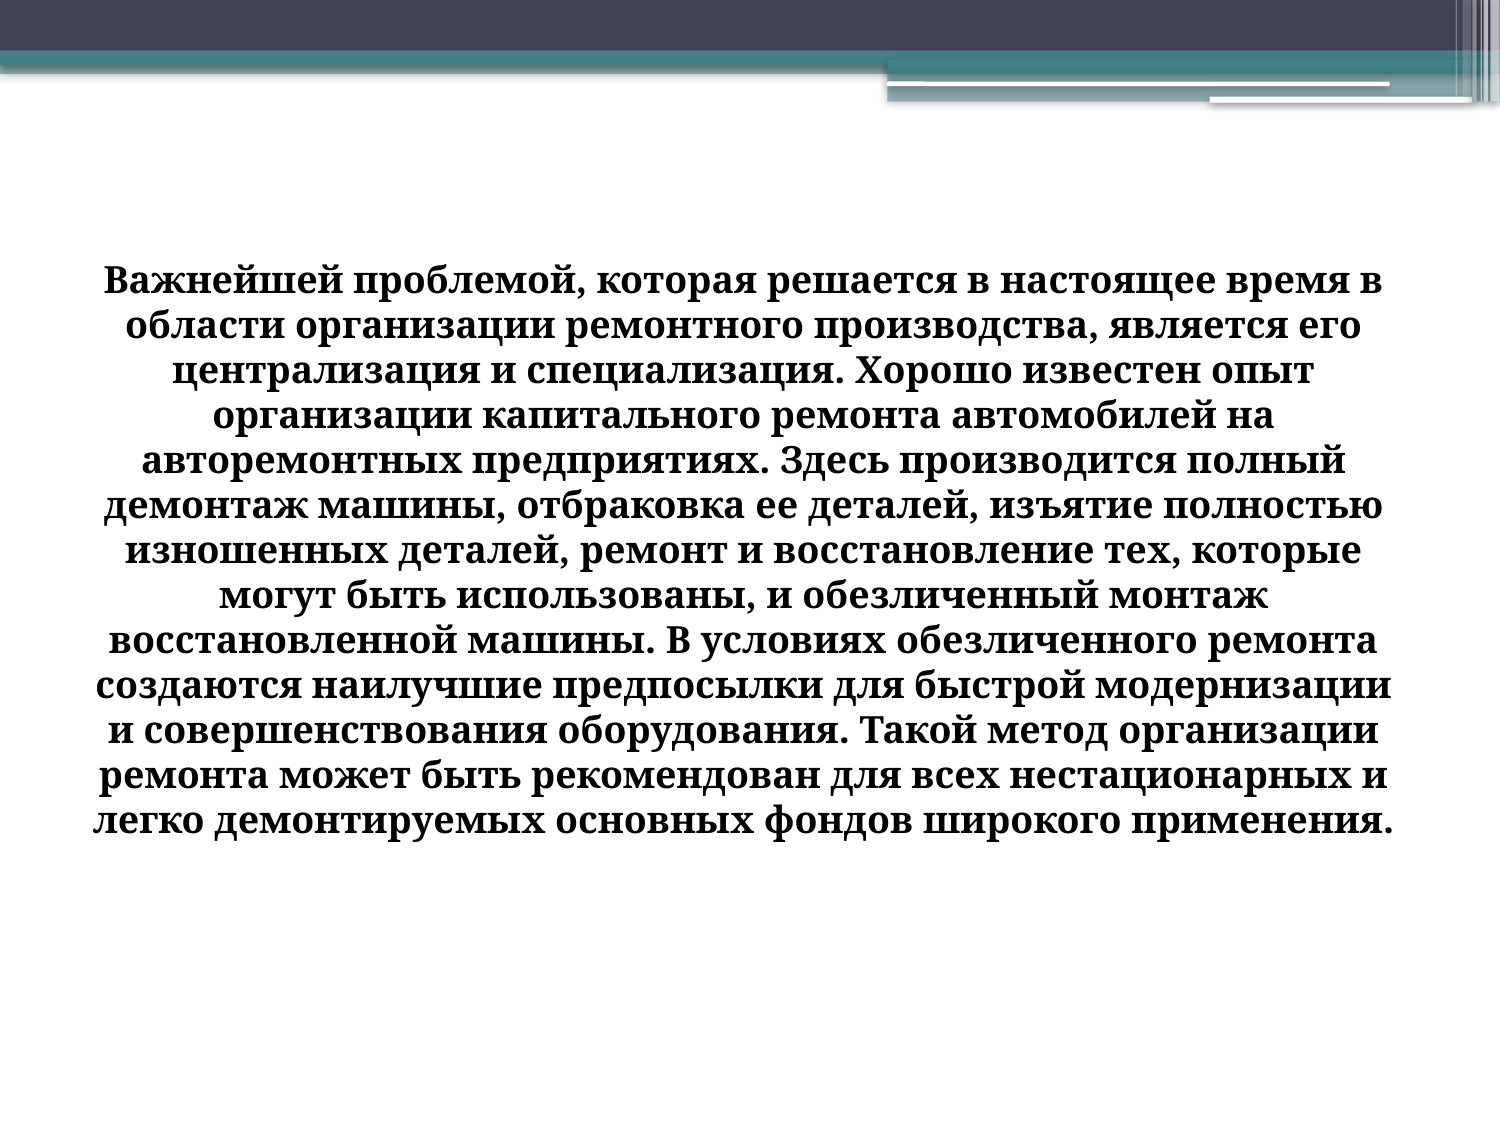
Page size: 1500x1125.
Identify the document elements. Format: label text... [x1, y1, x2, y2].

text_box Важнейшей проблемой, которая решается в настоящее время в области организации ремонтного производства, является его централизация и специализация. Хорошо известен опыт организации капитального ремонта автомобилей на авторемонтных предприятиях. Здесь производится полный демонтаж машины, отбраковка ее деталей, изъятие полностью изношенных деталей, ремонт и восстановление тех, которые могут быть использованы, и обезличенный монтаж восстановленной машины. В условиях обезличенного ремонта создаются наилучшие предпосылки для быстрой модернизации и совершенствования оборудования. Такой метод организации ремонта может быть рекомендован для всех нестационарных и легко демонтируемых основных фондов широкого применения. [76, 113, 1412, 849]
